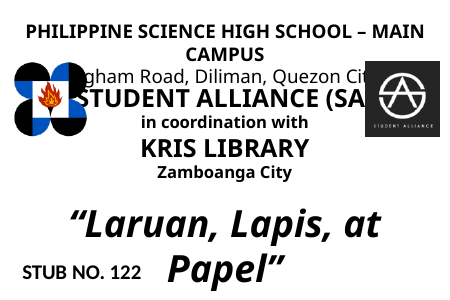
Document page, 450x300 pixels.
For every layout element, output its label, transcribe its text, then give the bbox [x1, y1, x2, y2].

text_box “Laruan, Lapis, at Papel” [0, 192, 450, 298]
picture [364, 60, 441, 137]
text_box STUB NO. 122 [7, 251, 213, 292]
text_box STUDENT ALLIANCE (SA) in coordination with KRIS LIBRARY Zamboanga City [0, 74, 450, 190]
picture [12, 60, 88, 137]
text_box PHILIPPINE SCIENCE HIGH SCHOOL – MAIN CAMPUS Agham Road, Diliman, Quezon City [0, 12, 450, 74]
